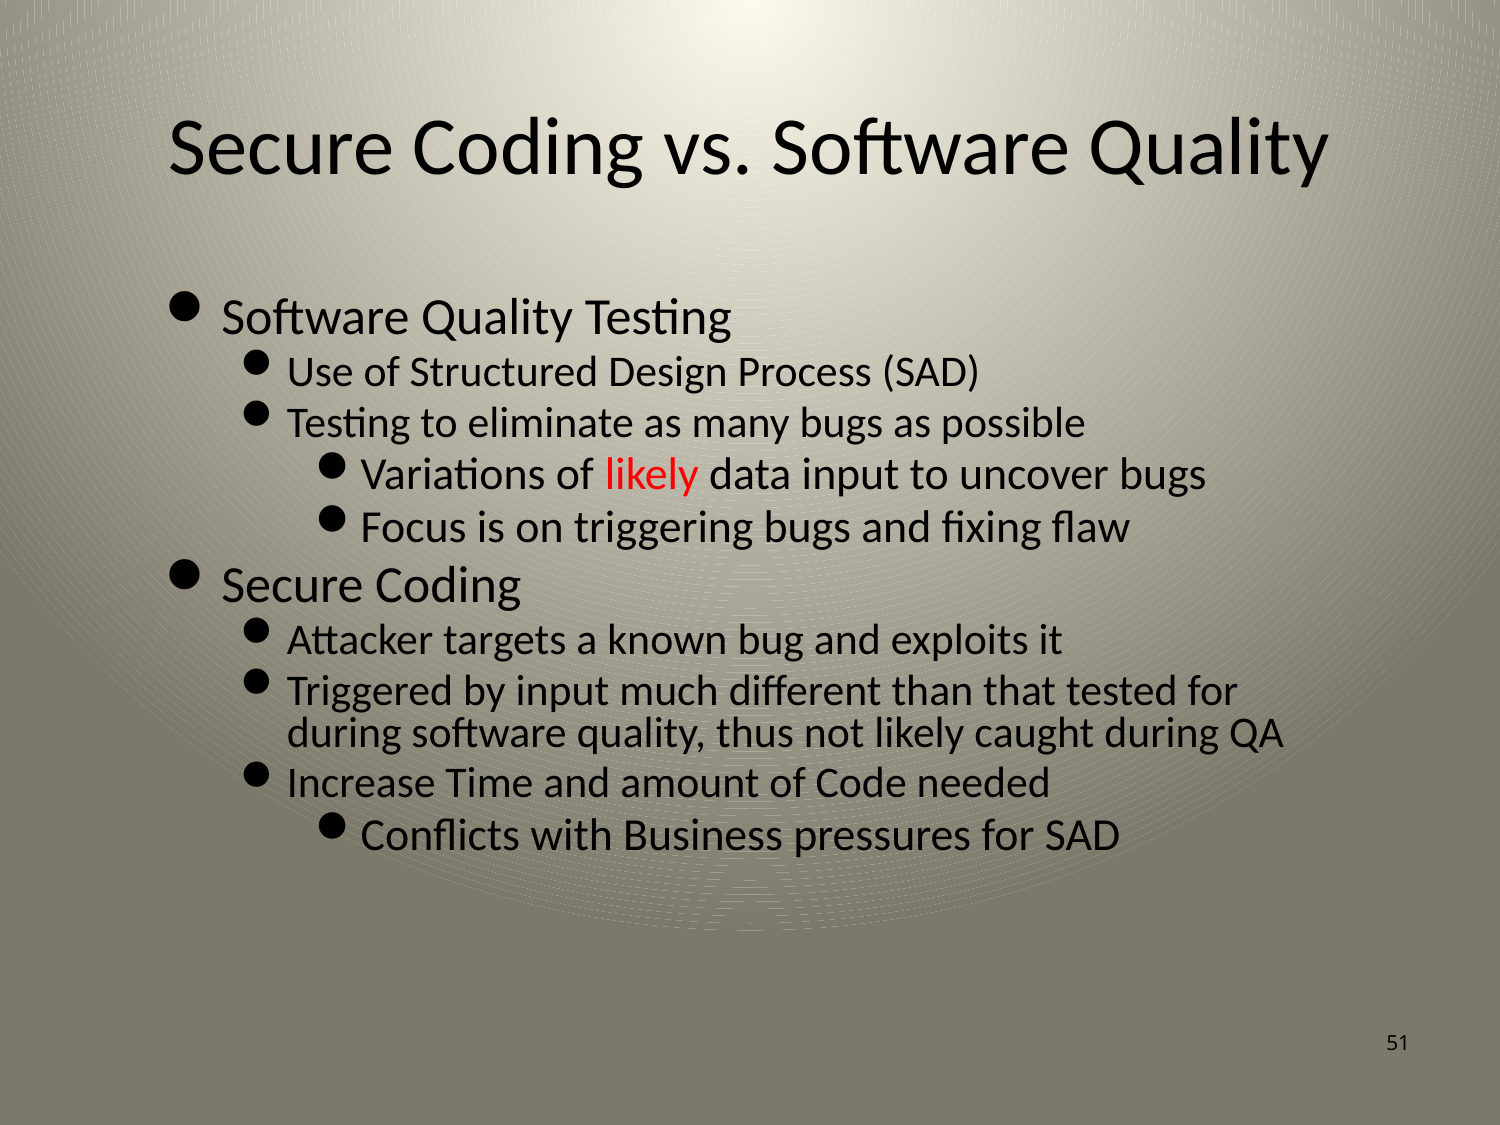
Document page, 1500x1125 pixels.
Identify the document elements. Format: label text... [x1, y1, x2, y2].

list Software Quality Testing Use of Structured Design Process (SAD) Testing to eliminate as many bugs as possible Variations of likely data input to uncover bugs Focus is on triggering bugs and fixing flaw Secure Coding Attacker targets a known bug and exploits it Triggered by input much different than that tested for during software quality, thus not likely caught during QA Increase Time and amount of Code needed Conflicts with Business pressures for SAD [150, 286, 1350, 993]
title Secure Coding vs. Software Quality [150, 37, 1350, 245]
slide_number 51 [1074, 1021, 1425, 1067]
